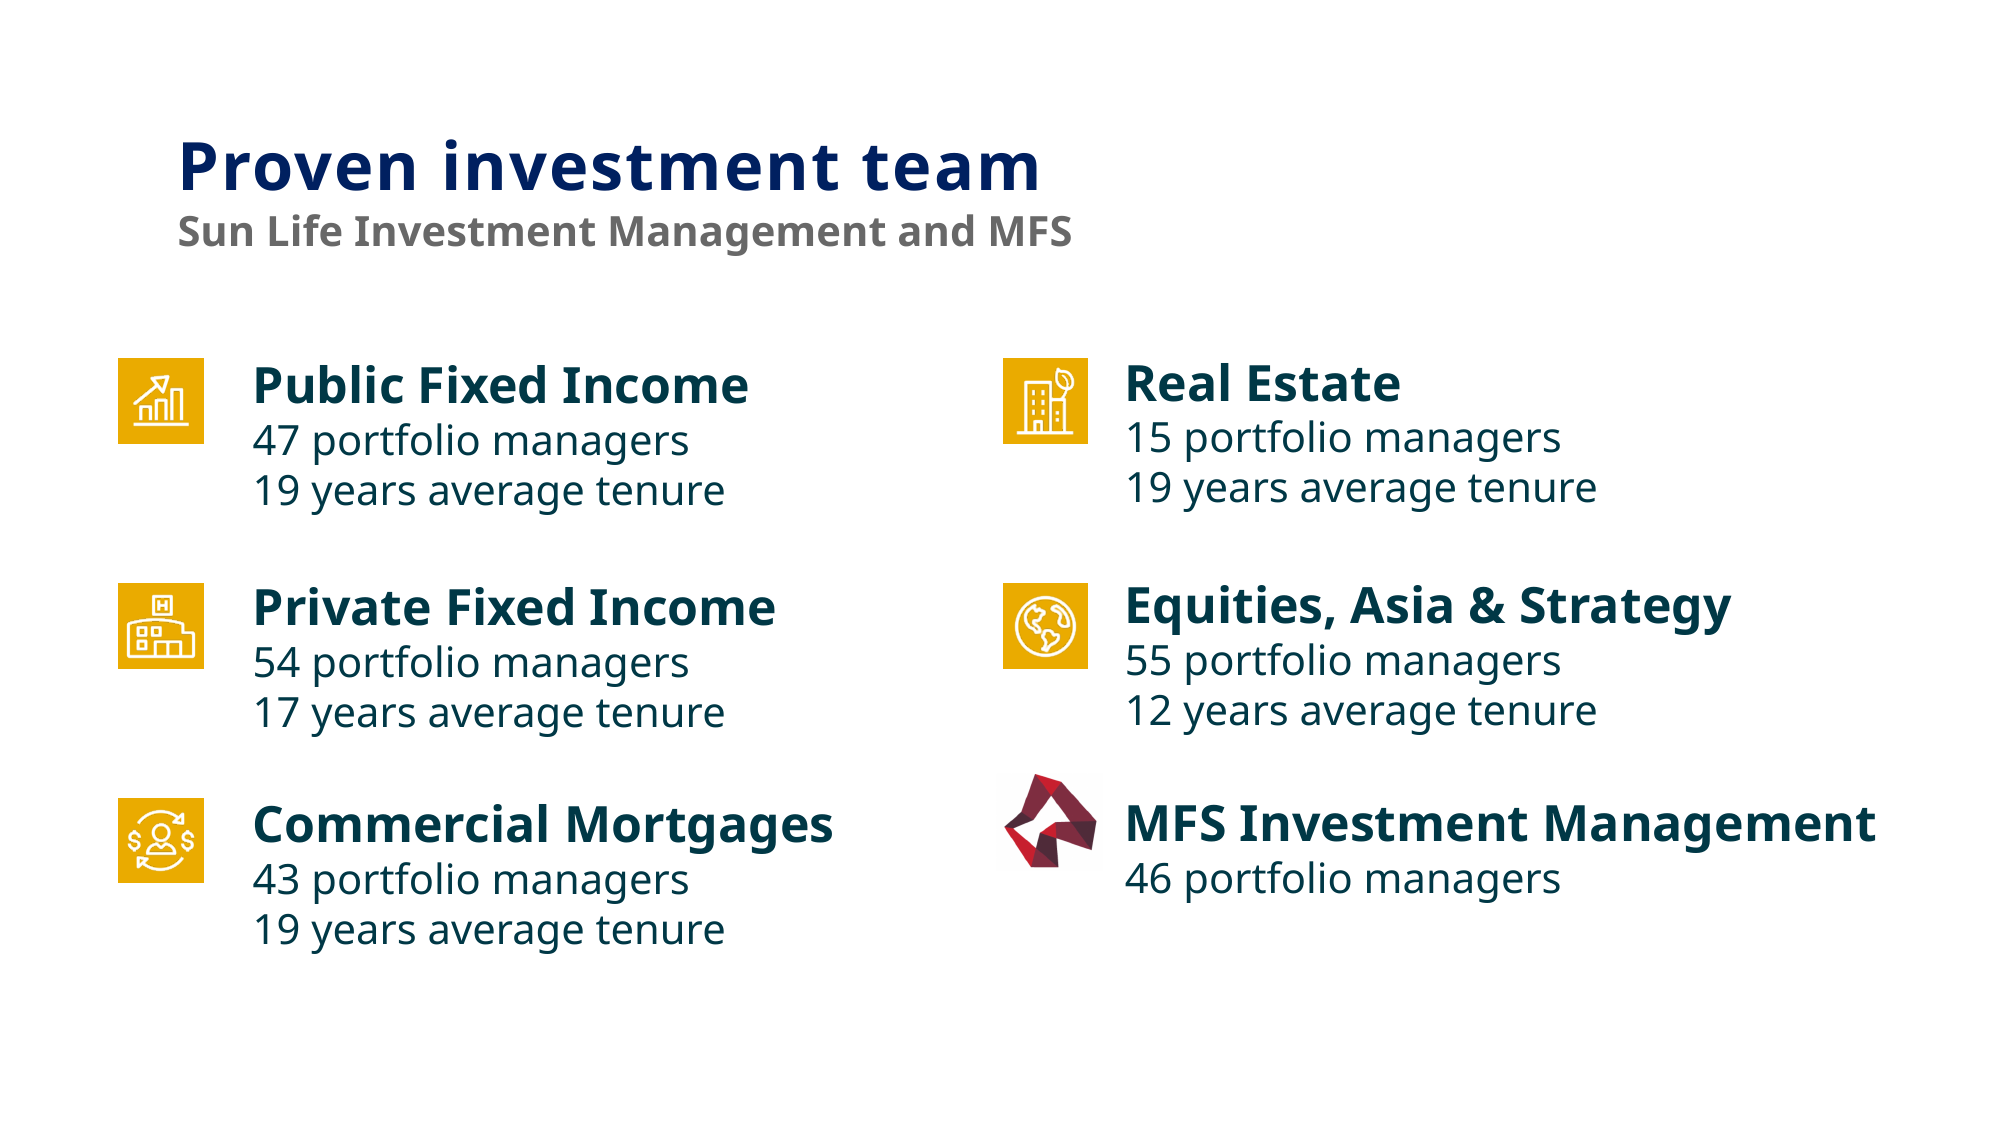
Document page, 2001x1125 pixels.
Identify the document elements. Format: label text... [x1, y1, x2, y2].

picture [117, 357, 204, 444]
text_box Commercial Mortgages 43 portfolio managers 19 years average tenure [237, 785, 902, 961]
title Proven investment team Sun Life Investment Management and MFS [162, 84, 1888, 303]
picture [1002, 358, 1089, 444]
picture [996, 773, 1103, 871]
text_box Equities, Asia & Strategy 55 portfolio managers 12 years average tenure [1110, 566, 1936, 741]
picture [117, 583, 204, 670]
text_box Real Estate 15 portfolio managers 19 years average tenure [1110, 343, 1843, 519]
picture [1002, 583, 1089, 670]
text_box Private Fixed Income 54 portfolio managers 17 years average tenure [237, 567, 856, 743]
text_box MFS Investment Management 46 portfolio managers [1110, 783, 1904, 909]
text_box Public Fixed Income 47 portfolio managers 19 years average tenure [237, 346, 944, 521]
picture [117, 797, 204, 884]
